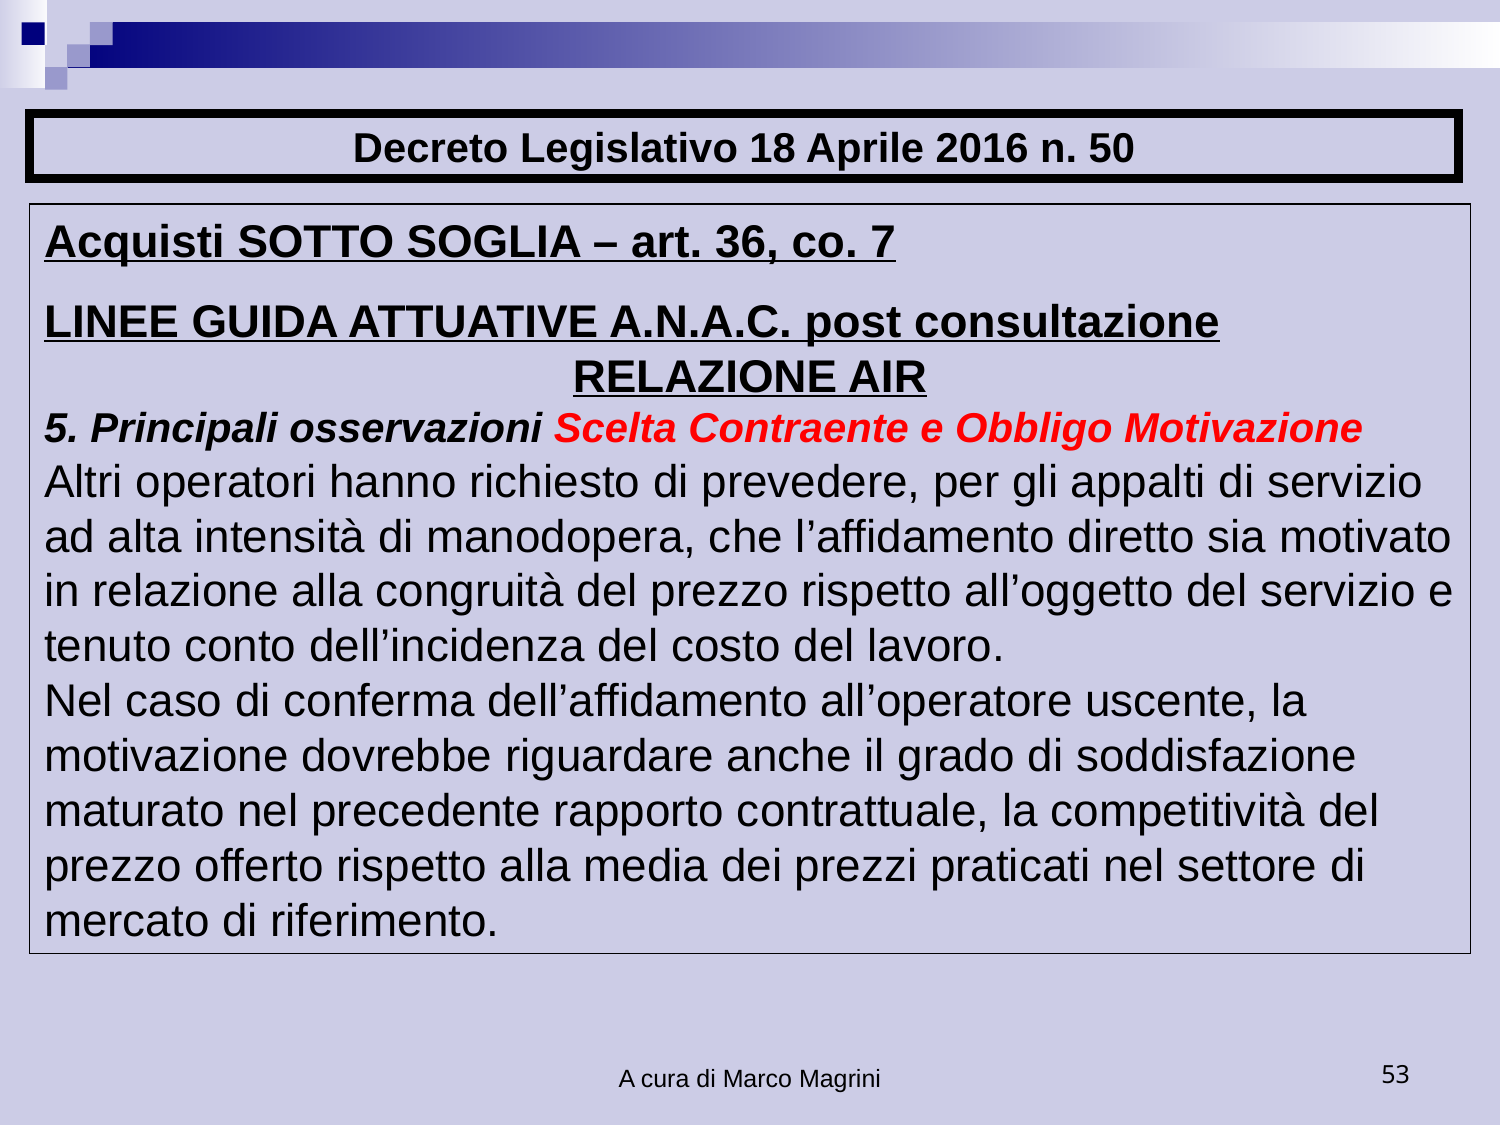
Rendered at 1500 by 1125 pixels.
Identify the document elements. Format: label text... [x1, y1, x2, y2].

slide_number 53 [1074, 1025, 1425, 1100]
text_box Decreto Legislativo 18 Aprile 2016 n. 50 [29, 113, 1459, 179]
footer A cura di Marco Magrini [512, 1025, 988, 1100]
text_box Acquisti SOTTO SOGLIA – art. 36, co. 7 LINEE GUIDA ATTUATIVE A.N.A.C. post consultazione RELAZIONE AIR 5. Principali osservazioni Scelta Contraente e Obbligo Motivazione Altri operatori hanno richiesto di prevedere, per gli appalti di servizio ad alta intensità di manodopera, che l’affidamento diretto sia motivato in relazione alla congruità del prezzo rispetto all’oggetto del servizio e tenuto conto dell’incidenza del costo del lavoro. Nel caso di conferma dell’affidamento all’operatore uscente, la motivazione dovrebbe riguardare anche il grado di soddisfazione maturato nel precedente rapporto contrattuale, la competitività del prezzo offerto rispetto alla media dei prezzi praticati nel settore di mercato di riferimento. [29, 203, 1471, 954]
